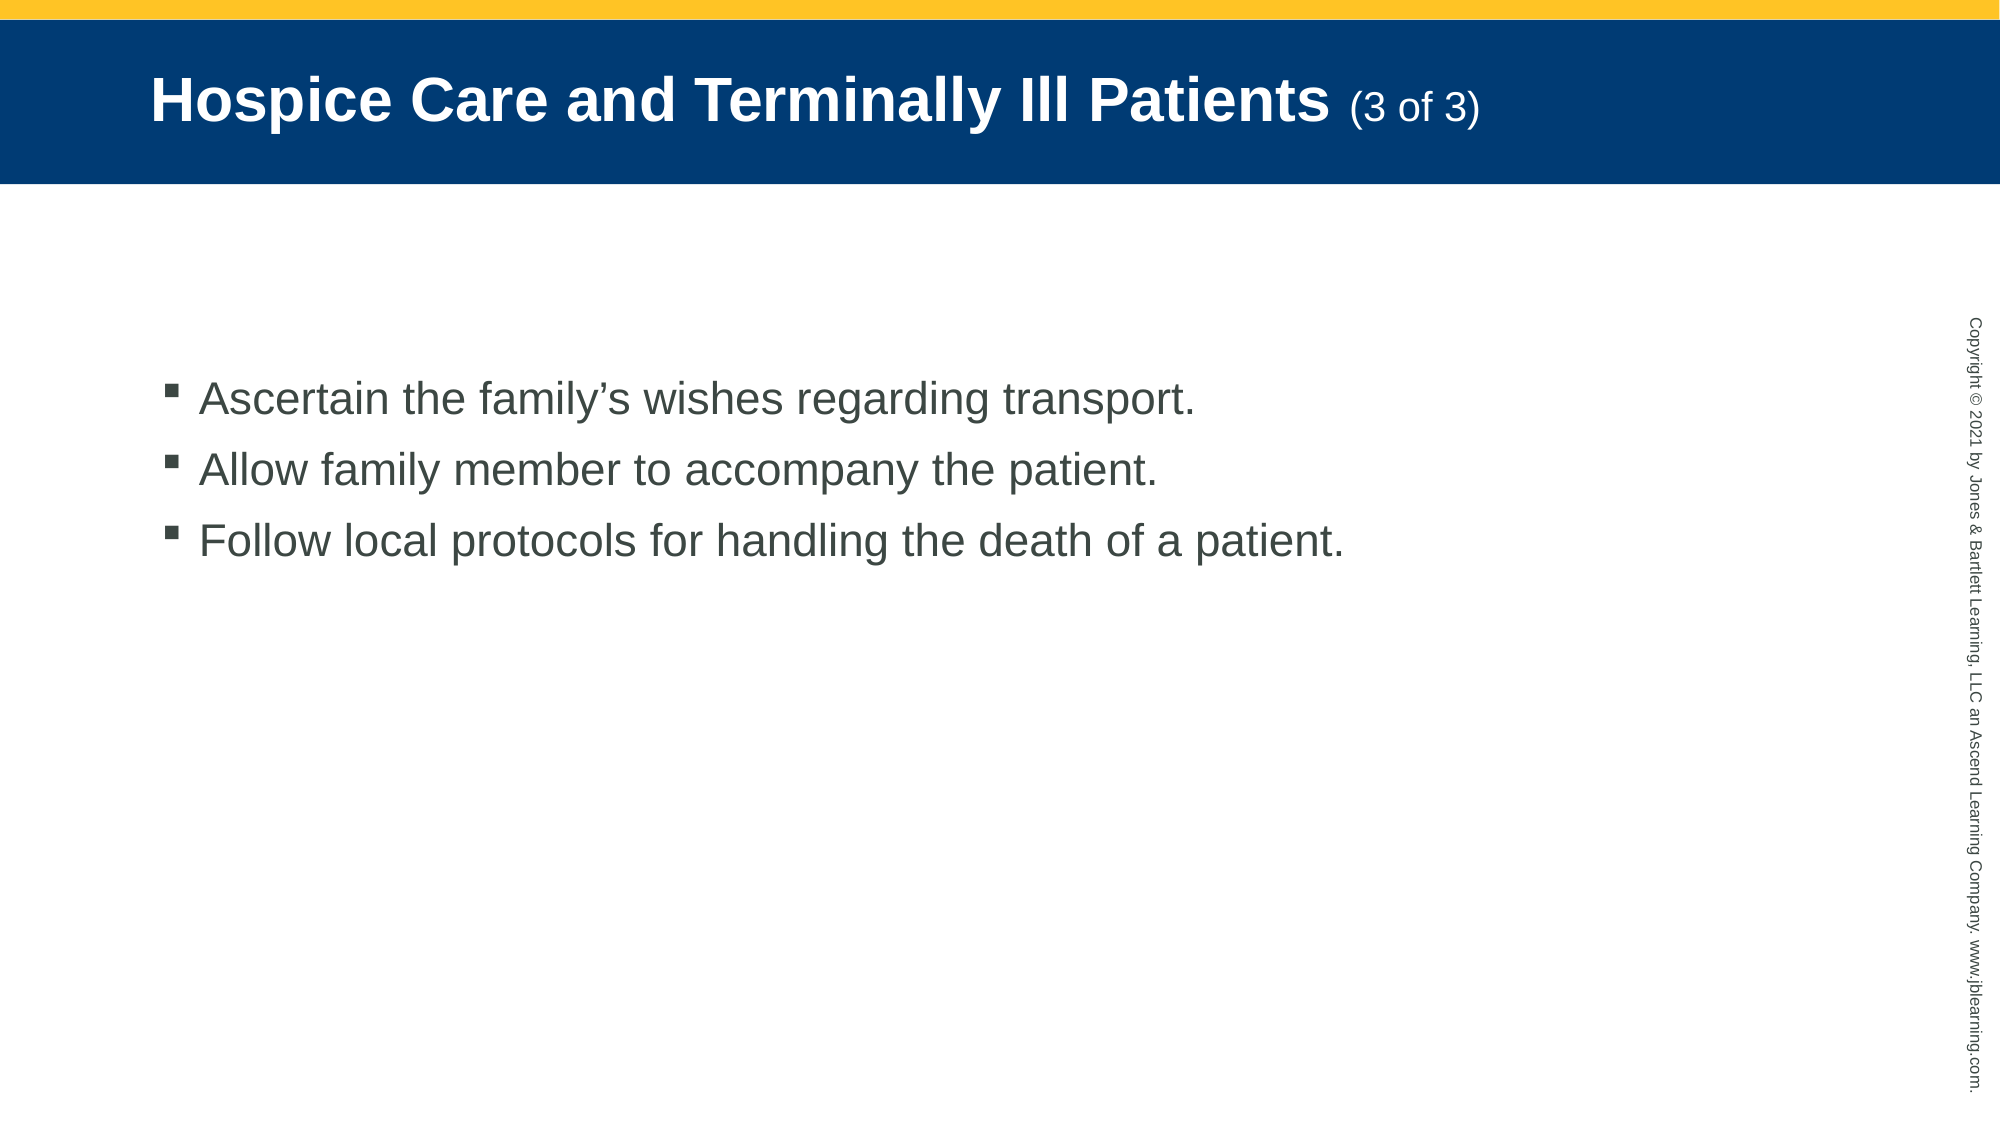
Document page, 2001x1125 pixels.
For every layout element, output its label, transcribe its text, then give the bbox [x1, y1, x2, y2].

list Ascertain the family’s wishes regarding transport. Allow family member to accompany the patient. Follow local protocols for handling the death of a patient. [146, 361, 1859, 1016]
title Hospice Care and Terminally Ill Patients (3 of 3) [0, 19, 2000, 185]
